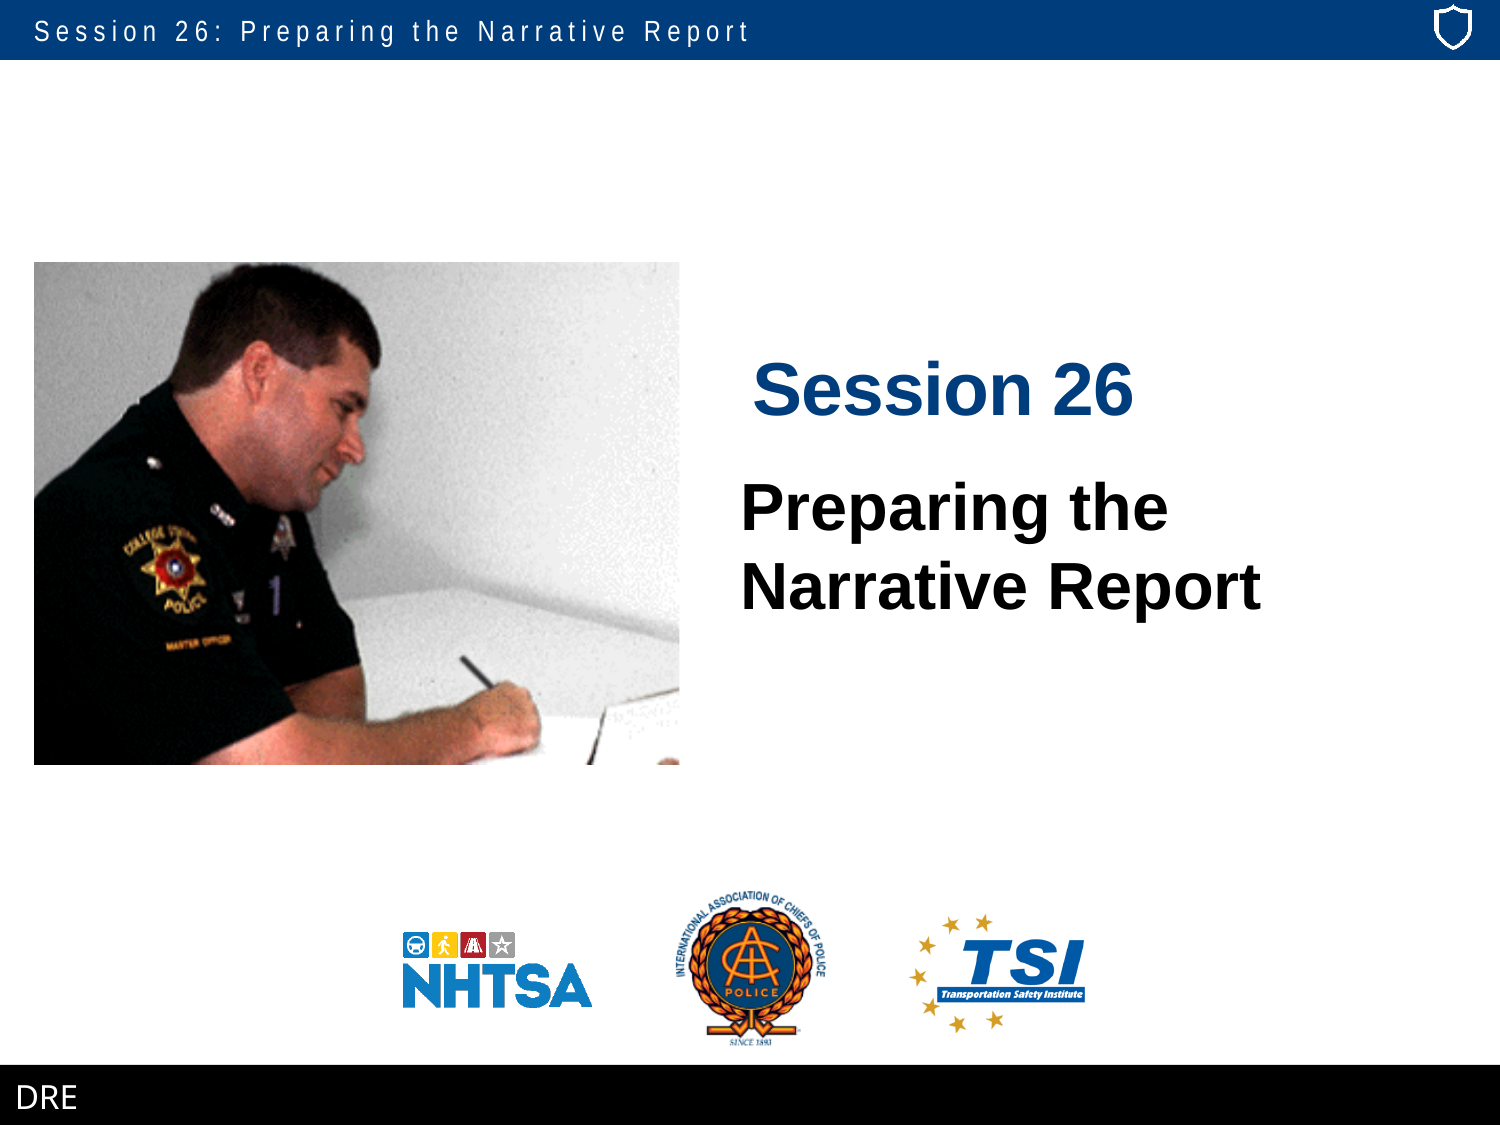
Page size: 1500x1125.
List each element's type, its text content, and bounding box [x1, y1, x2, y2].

title Session 26 [737, 298, 1322, 439]
picture [33, 262, 680, 766]
text_box Preparing the Narrative Report [725, 456, 1447, 744]
picture [1434, 4, 1472, 50]
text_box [403, 882, 1097, 1059]
